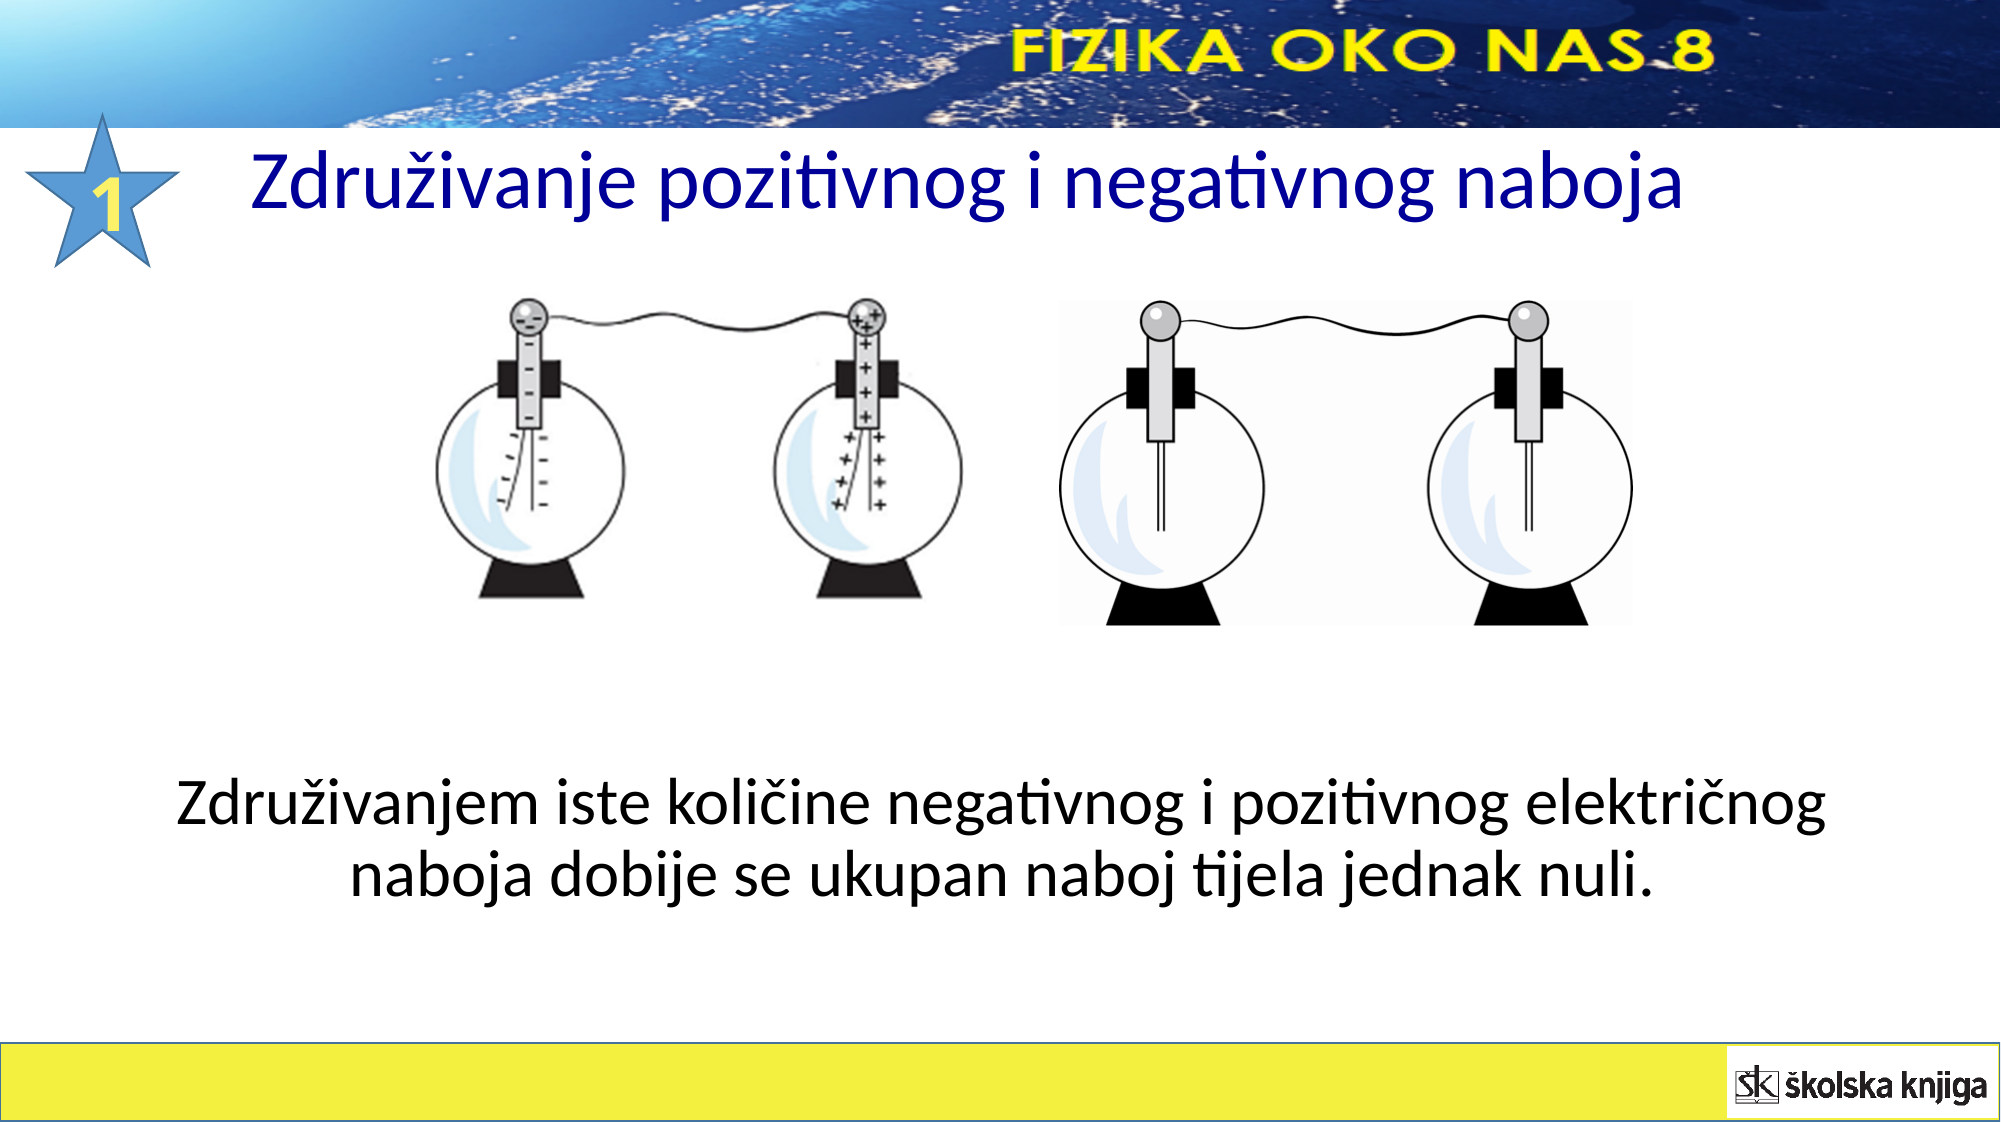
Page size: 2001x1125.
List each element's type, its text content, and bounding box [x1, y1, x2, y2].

picture [1059, 300, 1633, 626]
picture [415, 286, 977, 641]
picture [0, 0, 2000, 128]
list Združivanjem iste količine negativnog i pozitivnog električnog naboja dobije se ukupan naboj tijela jednak nuli. [160, 759, 1846, 974]
picture [1727, 1046, 1998, 1118]
title Združivanje pozitivnog i negativnog naboja [235, 73, 1861, 291]
text_box 1 [24, 111, 181, 269]
